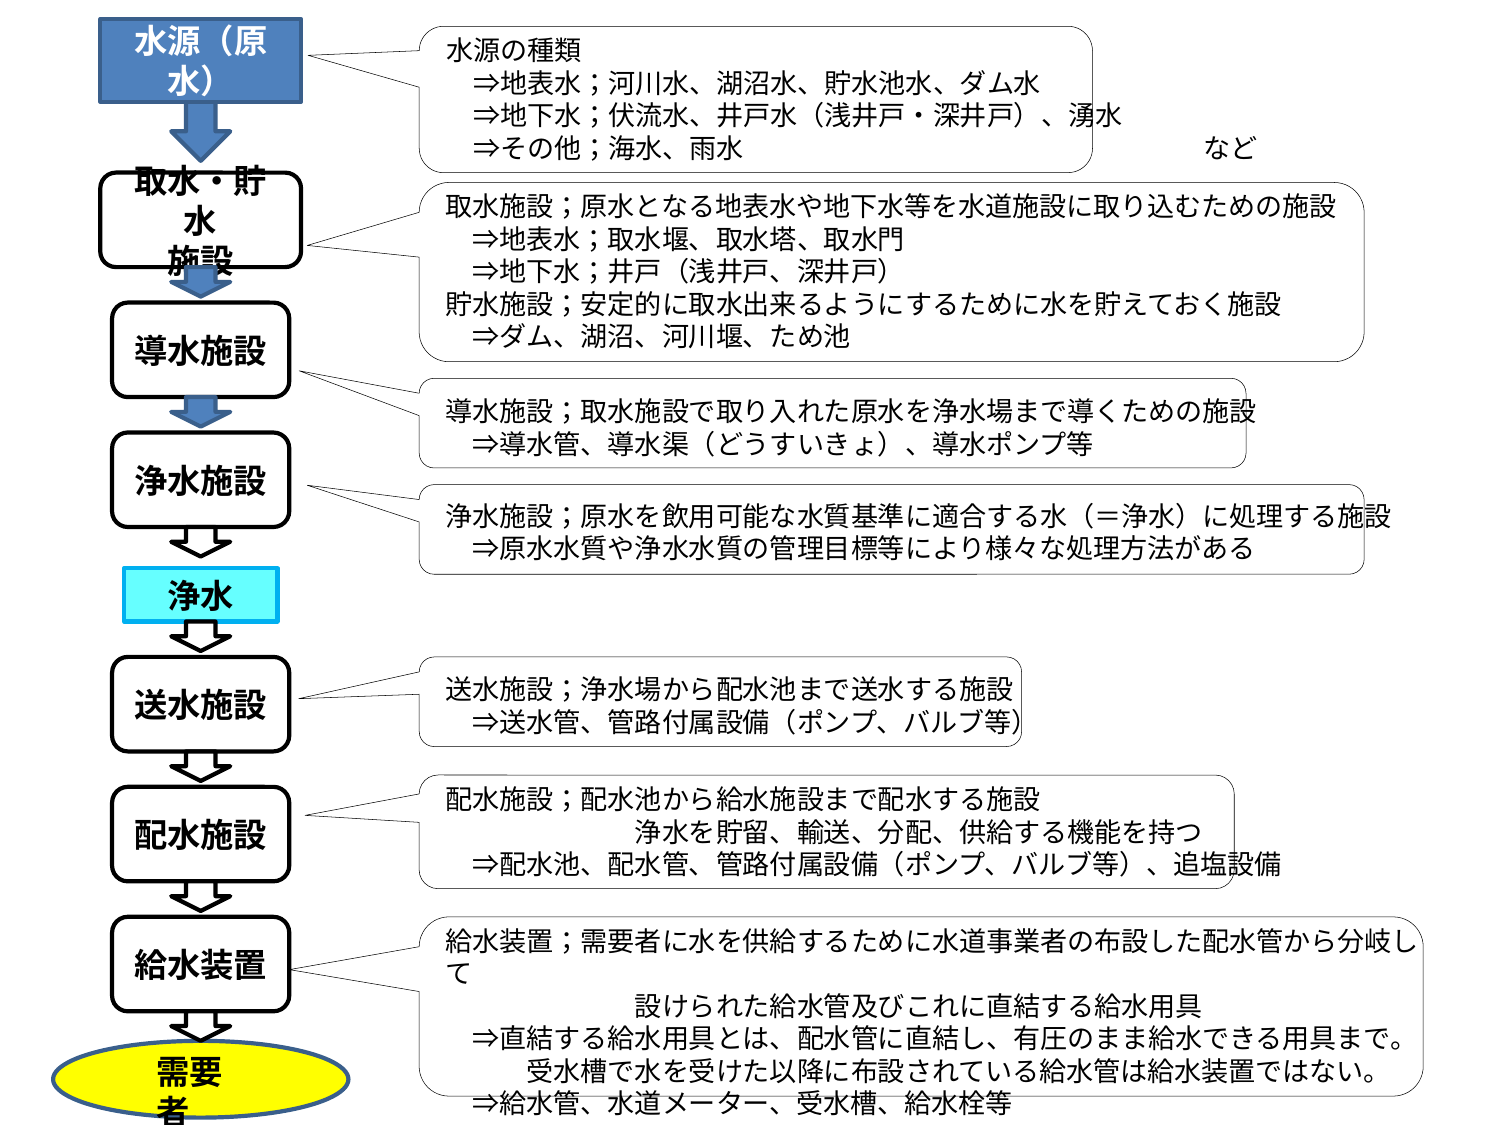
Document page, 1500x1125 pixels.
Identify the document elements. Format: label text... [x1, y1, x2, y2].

text_box 送水施設 [109, 654, 292, 754]
text_box 浄水 [122, 566, 280, 624]
text_box 需要者 [141, 1043, 260, 1115]
text_box [169, 265, 233, 299]
text_box [169, 749, 233, 783]
text_box [302, 772, 1226, 891]
text_box [305, 186, 430, 358]
text_box [169, 1009, 233, 1043]
text_box [433, 360, 1350, 364]
text_box 浄水施設；原水を飲用可能な水質基準に適合する水（＝浄水）に処理する施設 ⇒原水水質や浄水水質の管理目標等により様々な処理方法がある [430, 491, 1447, 572]
text_box [169, 524, 233, 559]
text_box [51, 1038, 351, 1120]
text_box [169, 104, 233, 163]
text_box [297, 368, 1247, 471]
text_box [296, 654, 1023, 749]
text_box [169, 394, 233, 429]
text_box [169, 879, 233, 913]
text_box [305, 482, 1364, 577]
text_box 配水施設 [109, 784, 292, 884]
text_box 導水施設 [109, 300, 292, 400]
text_box 給水装置；需要者に水を供給するために水道事業者の布設した配水管から分岐して 設けられた給水管及びこれに直結する給水用具 ⇒直結する給水用具とは、配水管に直結し、有圧のまま給水できる用具まで。 受水槽で水を受けた以降に布設されている給水管は給水装置ではない。 ⇒給水管、水道メーター、受水槽、給水栓等 [430, 916, 1447, 1125]
text_box 浄水施設 [109, 430, 292, 530]
text_box 取水施設；原水となる地表水や地下水等を水道施設に取り込むための施設 ⇒地表水；取水堰、取水塔、取水門 ⇒地下水；井戸（浅井戸、深井戸） 貯水施設；安定的に取水出来るようにするために水を貯えておく施設 ⇒ダム、湖沼、河川堰、ため池 [430, 182, 1447, 360]
text_box 給水装置 [109, 914, 292, 1014]
text_box 導水施設；取水施設で取り入れた原水を浄水場まで導くための施設 ⇒導水管、導水渠（どうすいきょ）、導水ポンプ等 [430, 387, 1447, 467]
text_box 送水施設；浄水場から配水池まで送水する施設 ⇒送水管、管路付属設備（ポンプ、バルブ等） [430, 665, 1447, 746]
text_box 水源の種類 ⇒地表水；河川水、湖沼水、貯水池水、ダム水 ⇒地下水；伏流水、井戸水（浅井戸・深井戸）、湧水 ⇒その他；海水、雨水 など [431, 26, 1283, 171]
text_box [292, 921, 430, 1092]
text_box 配水施設；配水池から給水施設まで配水する施設 浄水を貯留、輸送、分配、供給する機能を持つ ⇒配水池、配水管、管路付属設備（ポンプ、バルブ等）、追塩設備 [430, 775, 1447, 888]
text_box [169, 619, 233, 653]
text_box 取水・貯水 施設 [98, 170, 304, 270]
text_box 水源（原水） [98, 17, 303, 104]
text_box [306, 27, 1082, 175]
